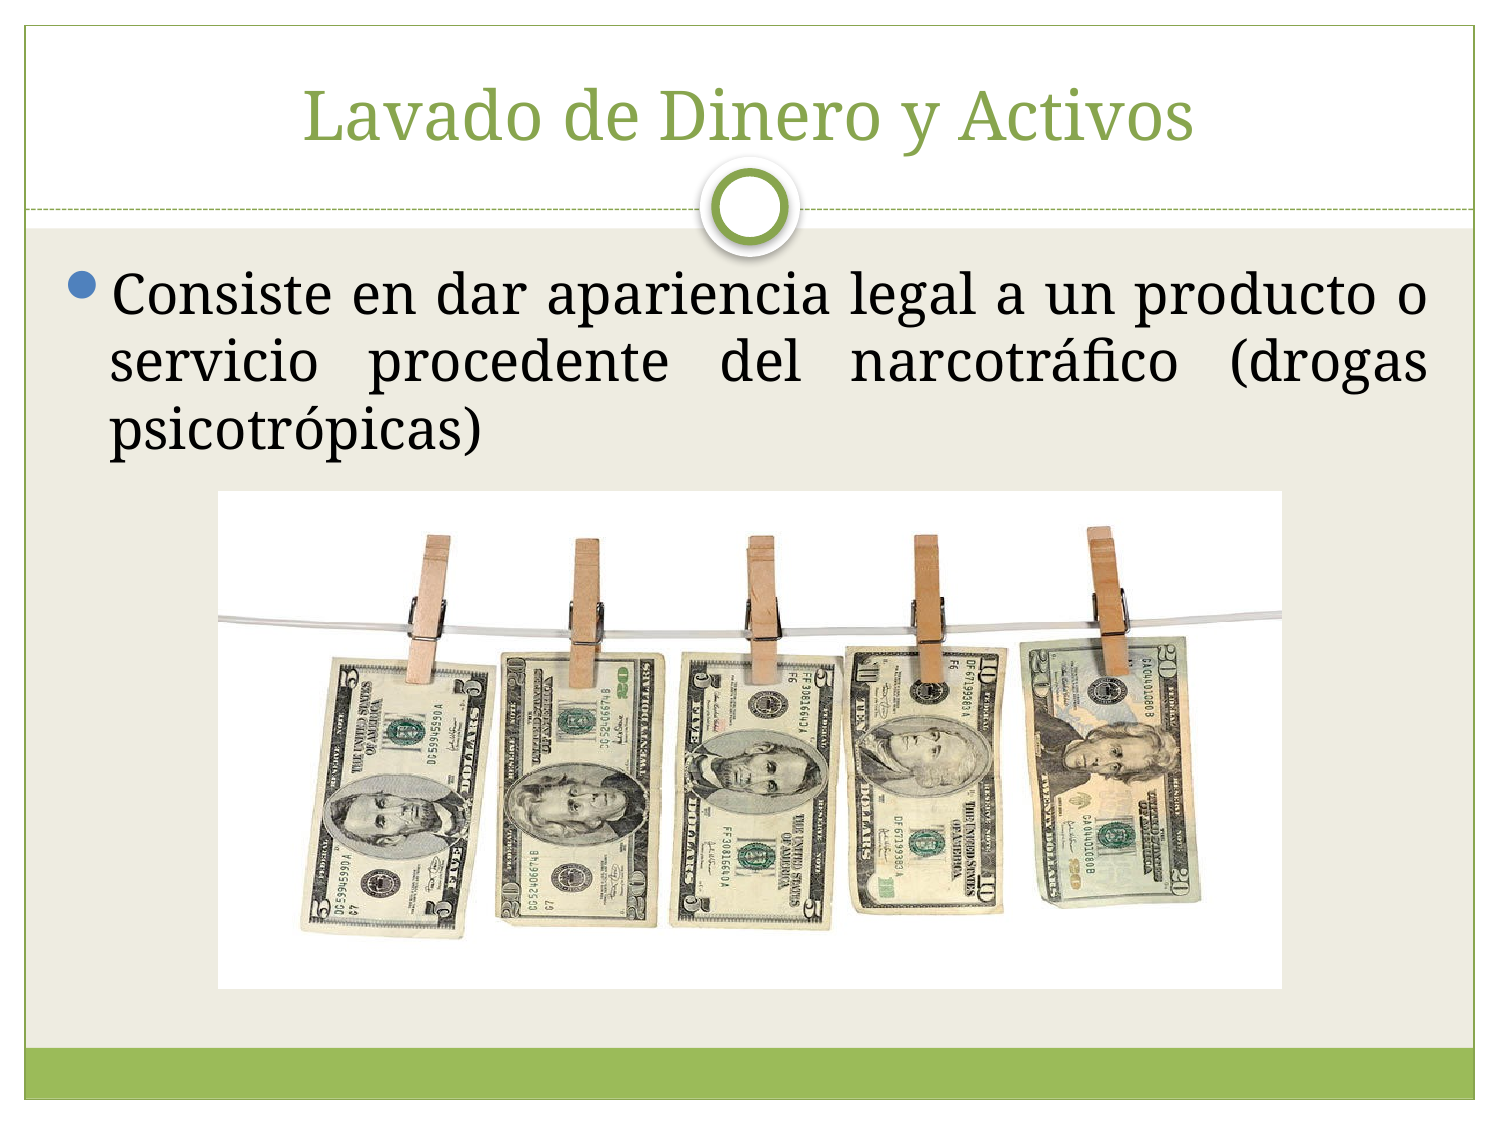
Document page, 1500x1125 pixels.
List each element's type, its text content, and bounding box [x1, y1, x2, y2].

picture [218, 491, 1282, 989]
list Consiste en dar apariencia legal a un producto o servicio procedente del narcotráfico (drogas psicotrópicas) [49, 250, 1445, 492]
title Lavado de Dinero y Activos [49, 37, 1450, 162]
